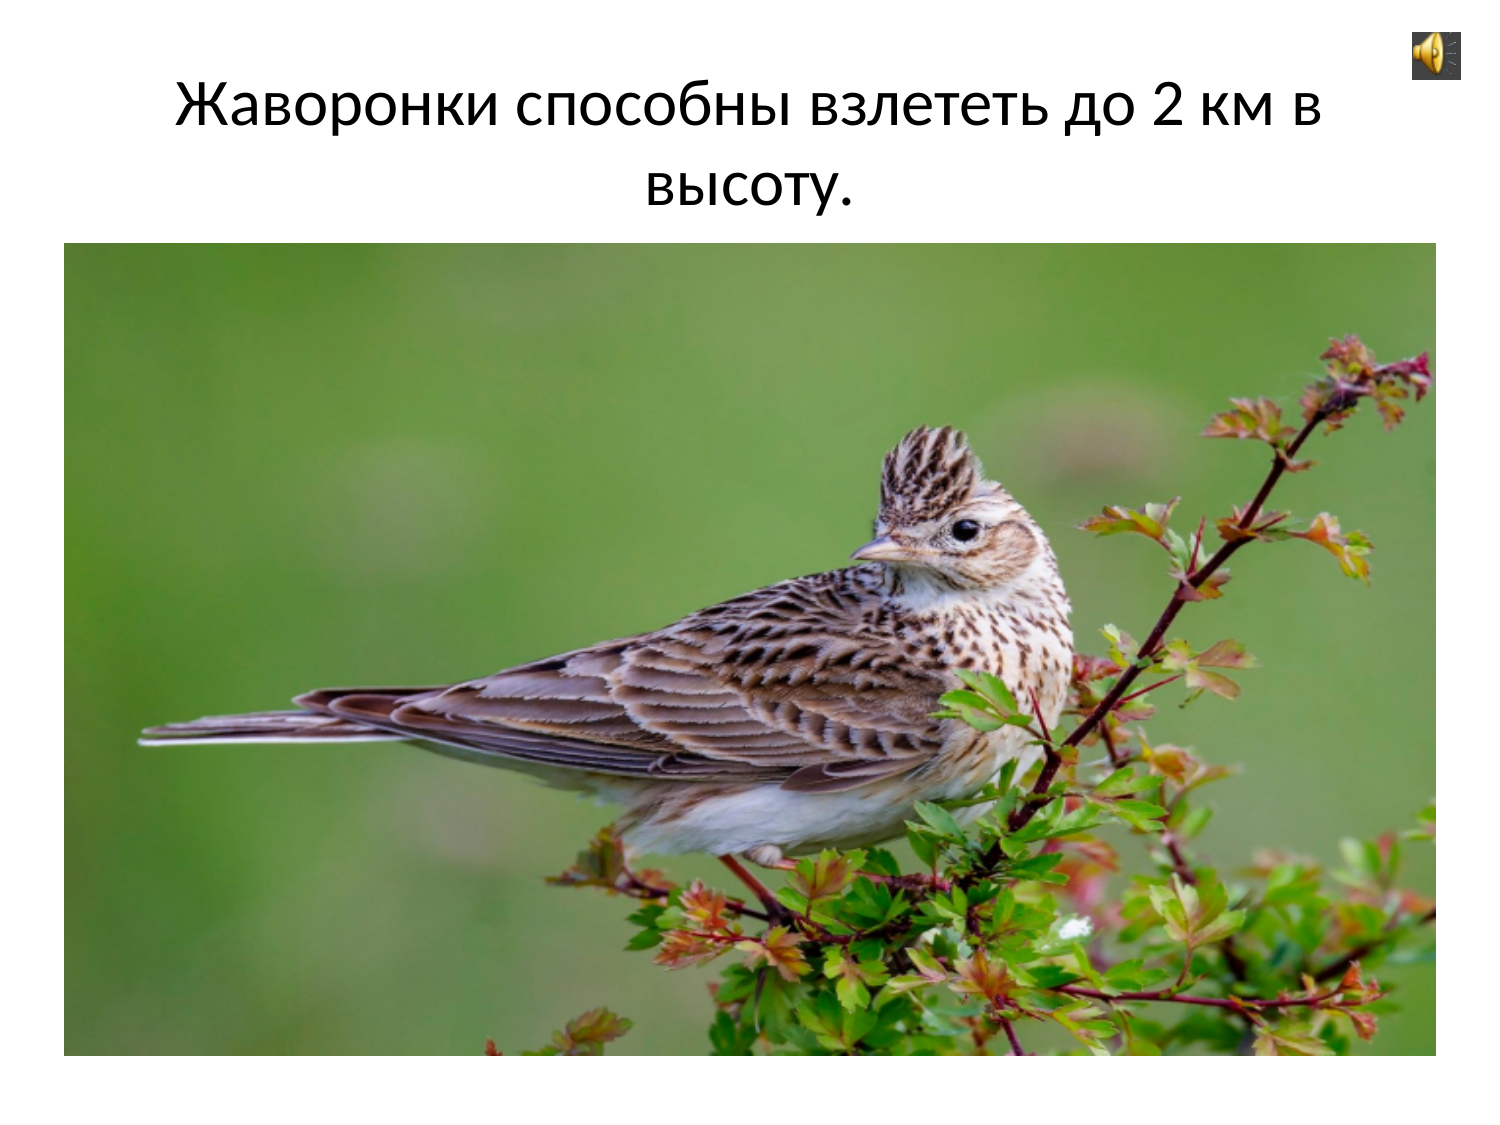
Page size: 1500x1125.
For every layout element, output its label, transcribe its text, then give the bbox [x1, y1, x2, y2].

title Жаворонки способны взлететь до 2 км в высоту. [75, 45, 1425, 233]
picture [64, 243, 1436, 1056]
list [1411, 30, 1462, 82]
